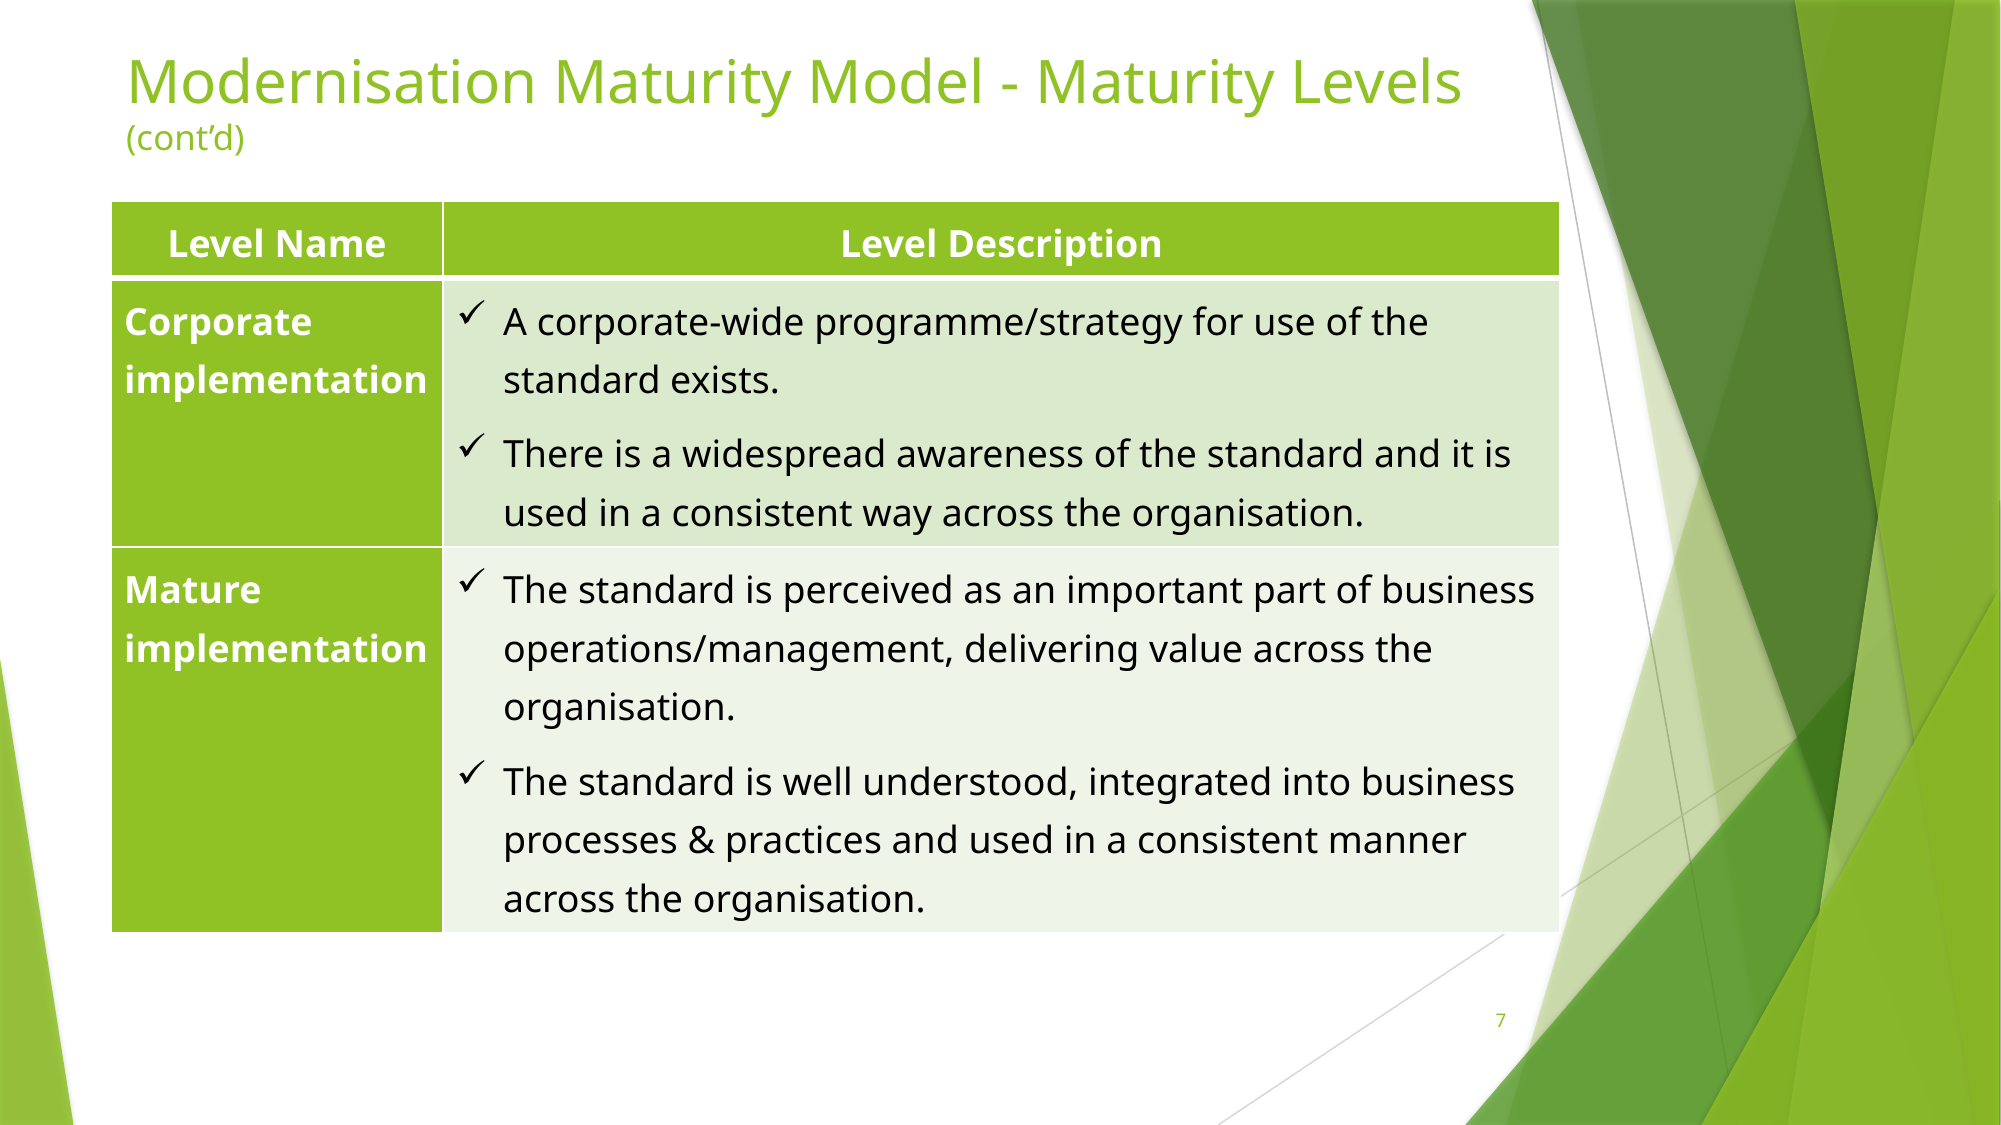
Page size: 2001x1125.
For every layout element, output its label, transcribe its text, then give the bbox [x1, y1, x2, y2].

table_cell Mature implementation [112, 548, 442, 932]
table_cell Corporate implementation [112, 281, 442, 546]
slide_number 7 [1409, 991, 1522, 1051]
title Modernisation Maturity Model - Maturity Levels (cont’d) [111, 35, 1522, 200]
table_cell The standard is perceived as an important part of business operations/management, delivering value across the organisation. The standard is well understood, integrated into business processes & practices and used in a consistent manner across the organisation. [444, 548, 1559, 932]
table_header Level Description [444, 202, 1559, 275]
table_cell A corporate-wide programme/strategy for use of the standard exists. There is a widespread awareness of the standard and it is used in a consistent way across the organisation. [444, 281, 1559, 546]
table_header Level Name [112, 202, 442, 275]
